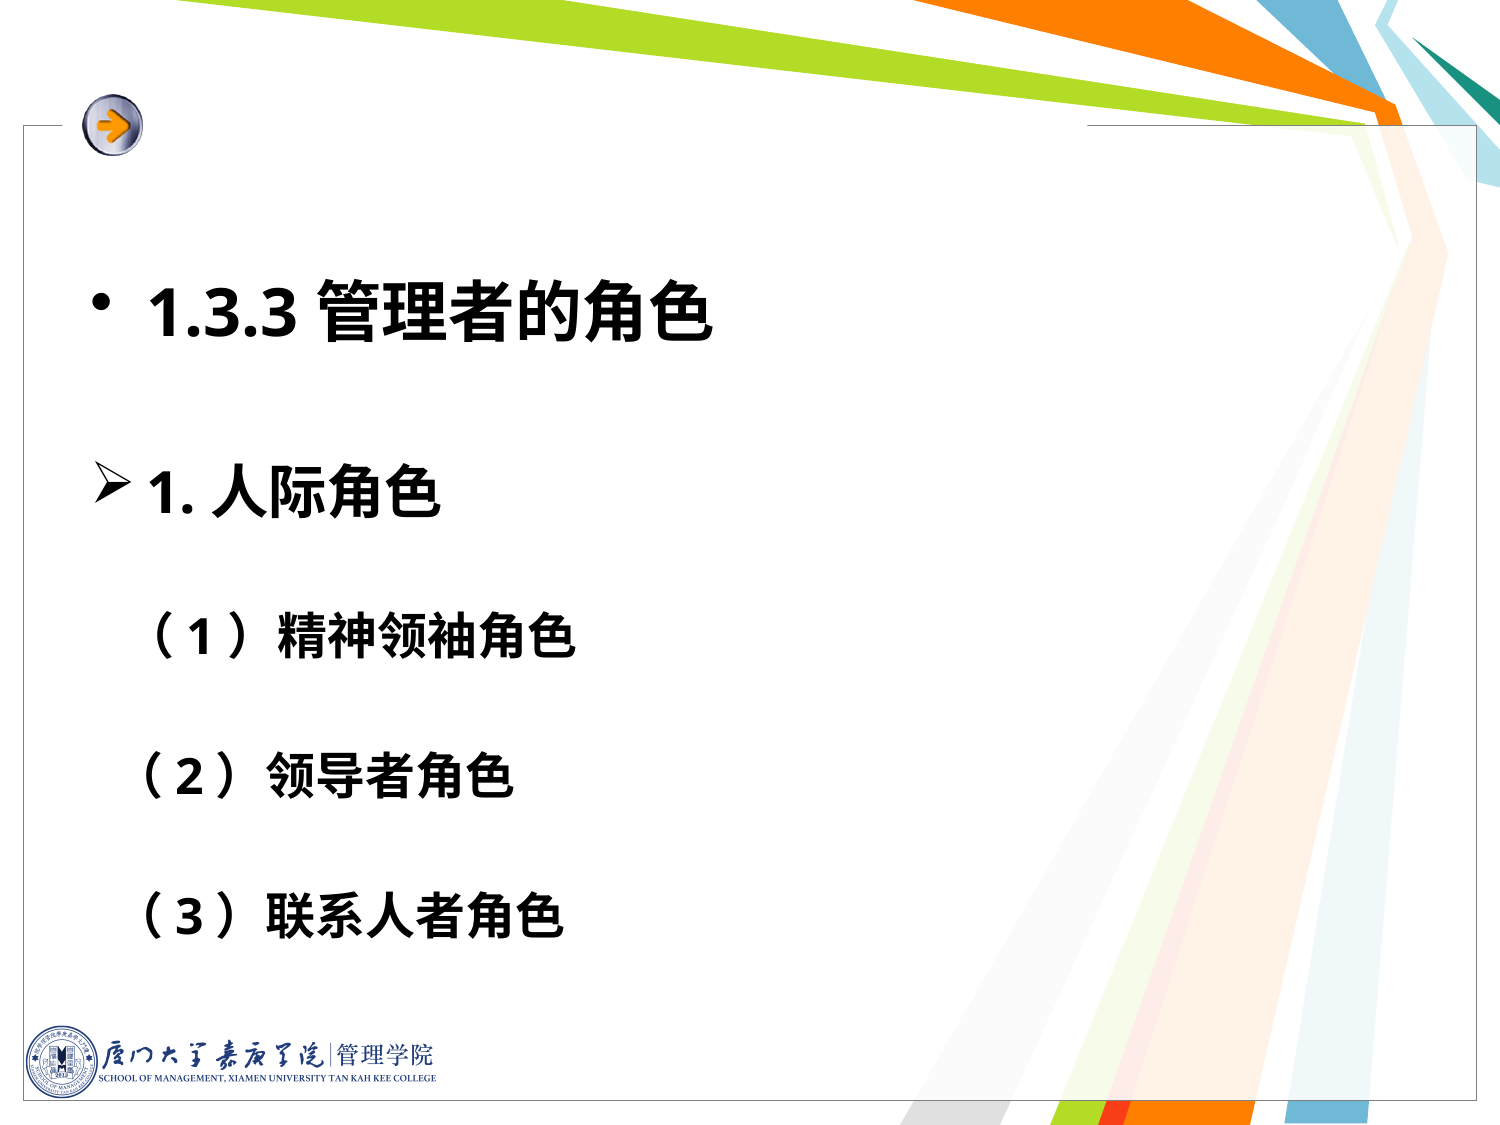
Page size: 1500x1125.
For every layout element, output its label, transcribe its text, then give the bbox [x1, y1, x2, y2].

list 1.3.3管理者的角色 1.人际角色 （1）精神领袖角色 （2）领导者角色 （3）联系人者角色 [75, 262, 1425, 1005]
picture [24, 1024, 438, 1100]
picture [82, 94, 143, 156]
